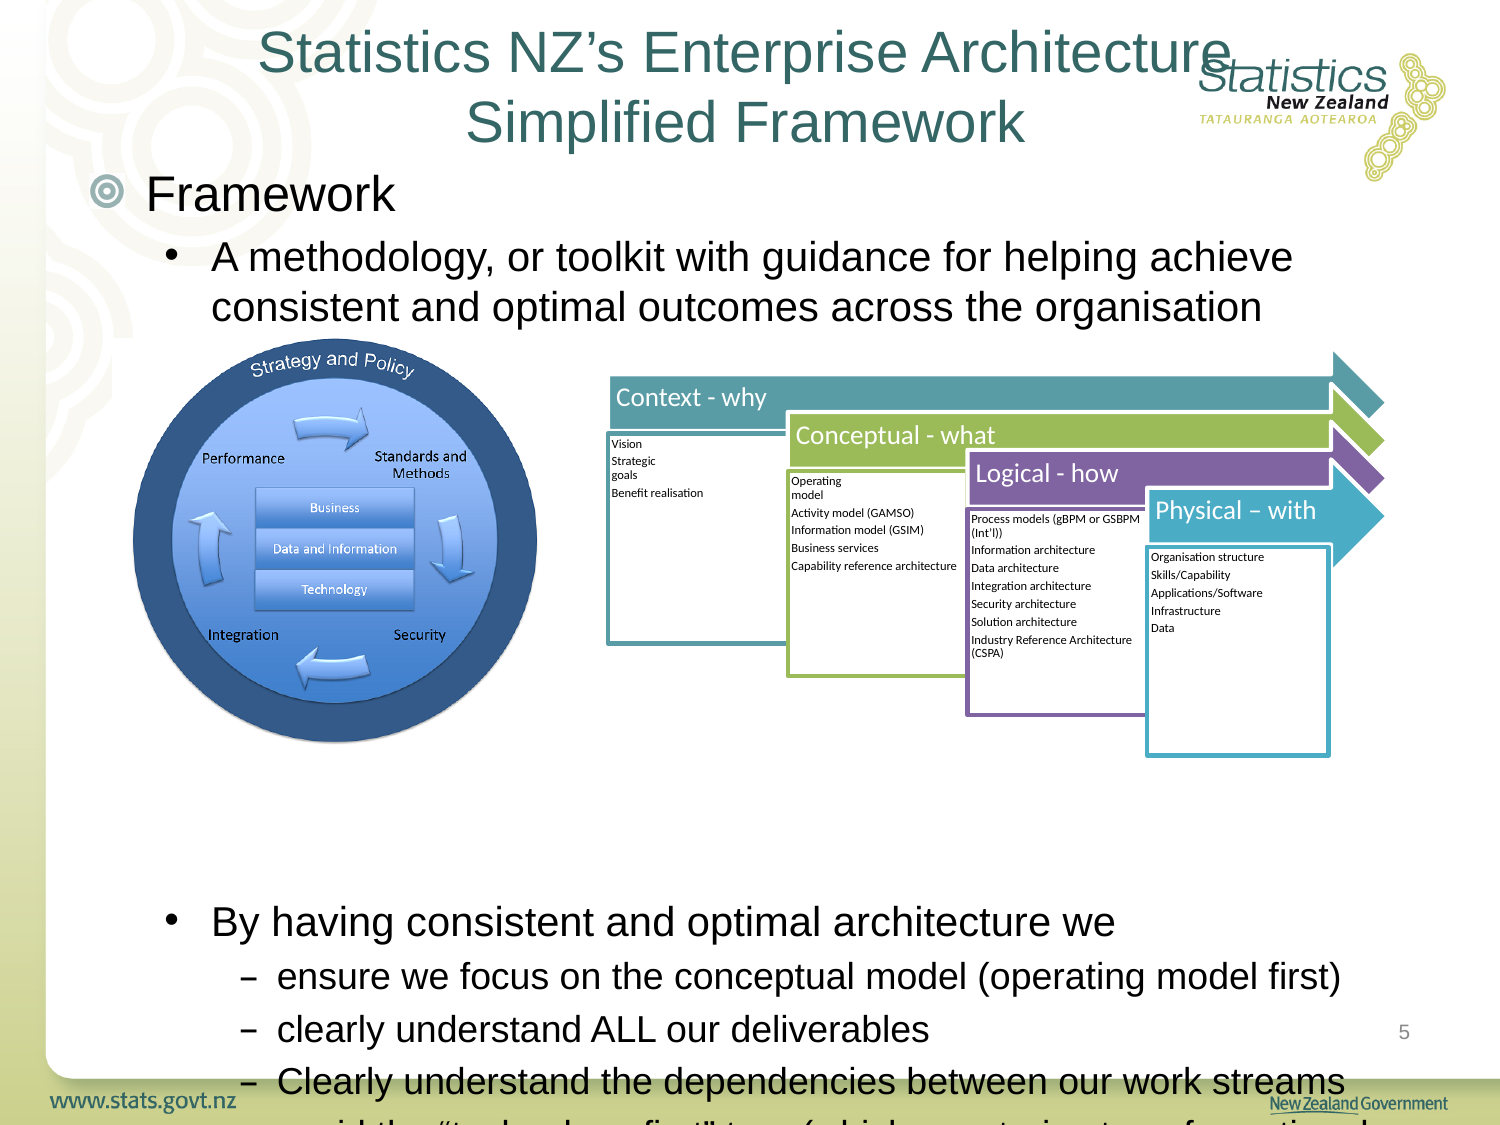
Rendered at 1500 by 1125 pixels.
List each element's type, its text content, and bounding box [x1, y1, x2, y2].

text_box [607, 337, 1389, 764]
slide_number 5 [1074, 1012, 1425, 1050]
title Statistics NZ’s Enterprise Architecture Simplified Framework [70, 15, 1421, 153]
footer [512, 1012, 988, 1050]
list Framework A methodology, or toolkit with guidance for helping achieve consistent and optimal outcomes across the organisation By having consistent and optimal architecture we ensure we focus on the conceptual model (operating model first) clearly understand ALL our deliverables Clearly understand the dependencies between our work streams avoid the “technology first” trap (which constrains transformational change) [74, 153, 1425, 897]
slide_number [75, 1012, 425, 1050]
picture [0, 0, 1500, 1125]
